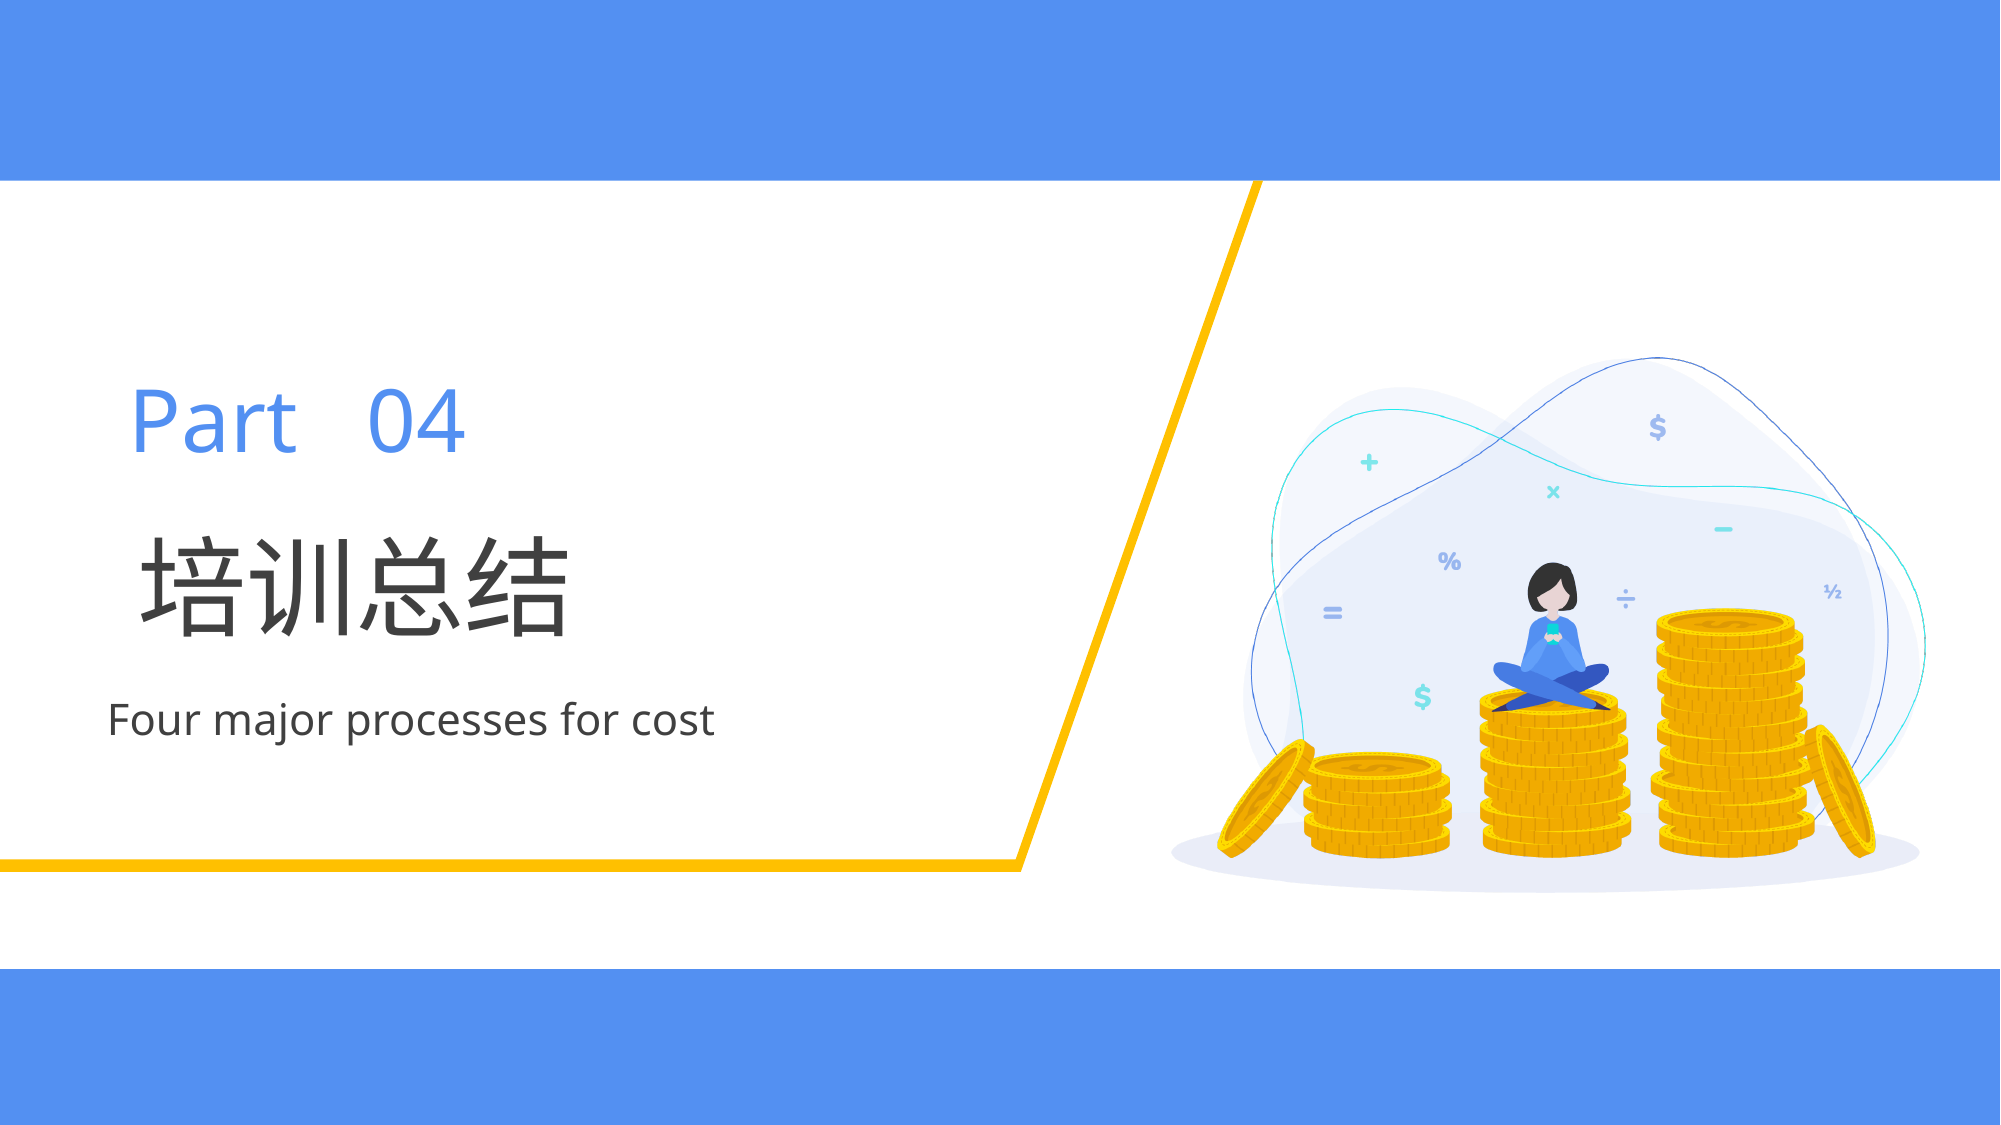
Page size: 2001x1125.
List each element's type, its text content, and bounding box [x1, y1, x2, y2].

text_box 培训总结 [122, 511, 590, 658]
text_box [0, 180, 2000, 970]
picture [1171, 357, 1926, 893]
text_box [1190, 179, 1265, 357]
text_box Part 04 [113, 357, 481, 478]
text_box [0, 412, 1171, 873]
text_box Four major processes for cost [92, 684, 731, 752]
